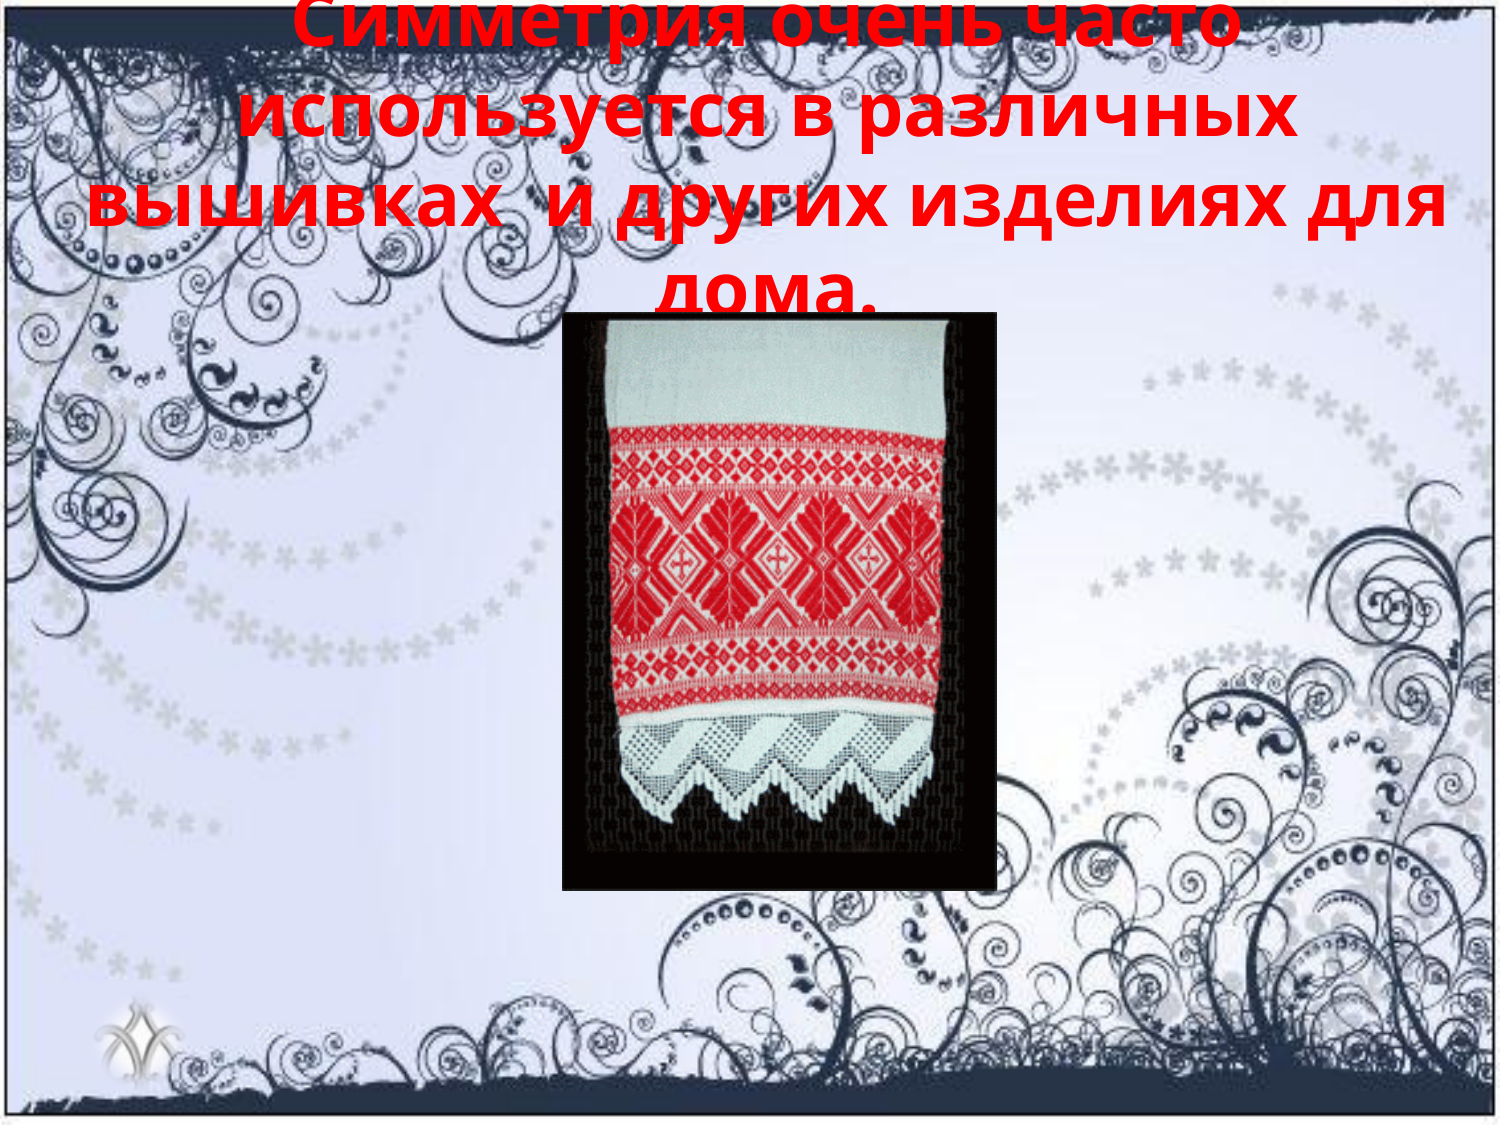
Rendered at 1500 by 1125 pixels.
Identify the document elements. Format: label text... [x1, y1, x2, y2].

picture [0, 0, 1500, 1125]
title Симметрия очень часто используется в различных вышивках и других изделиях для дома. [34, 44, 1500, 259]
